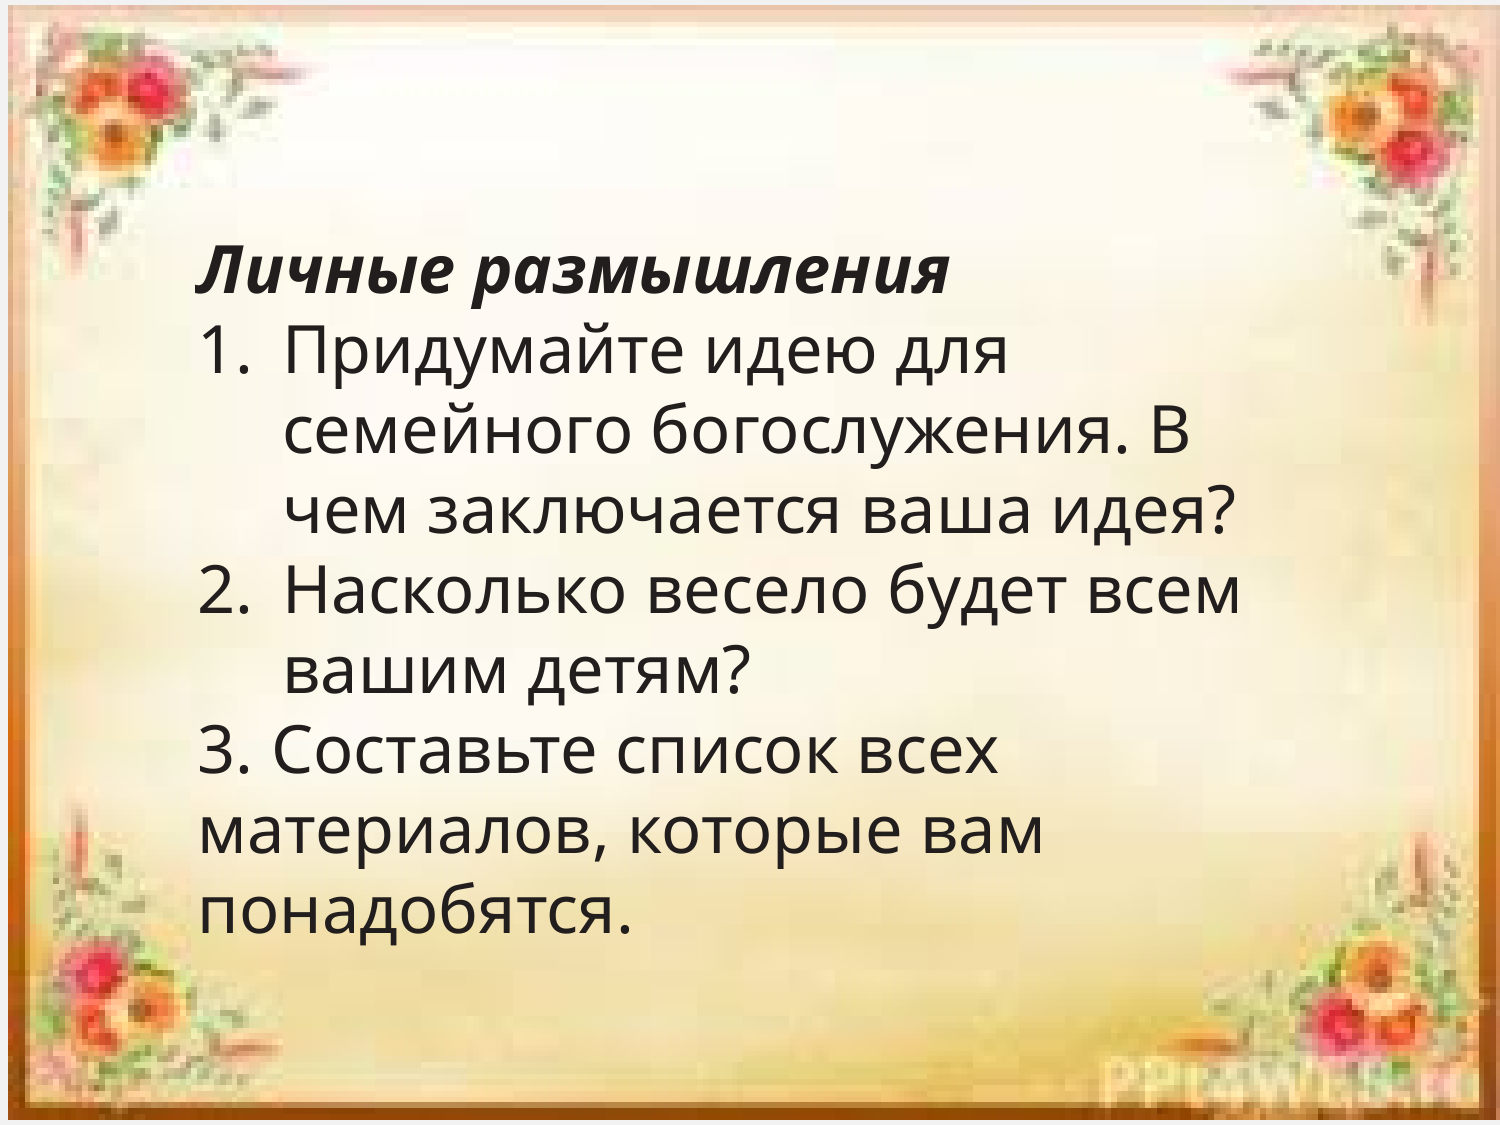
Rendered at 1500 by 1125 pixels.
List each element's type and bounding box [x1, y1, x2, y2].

list [8, 5, 1500, 1120]
